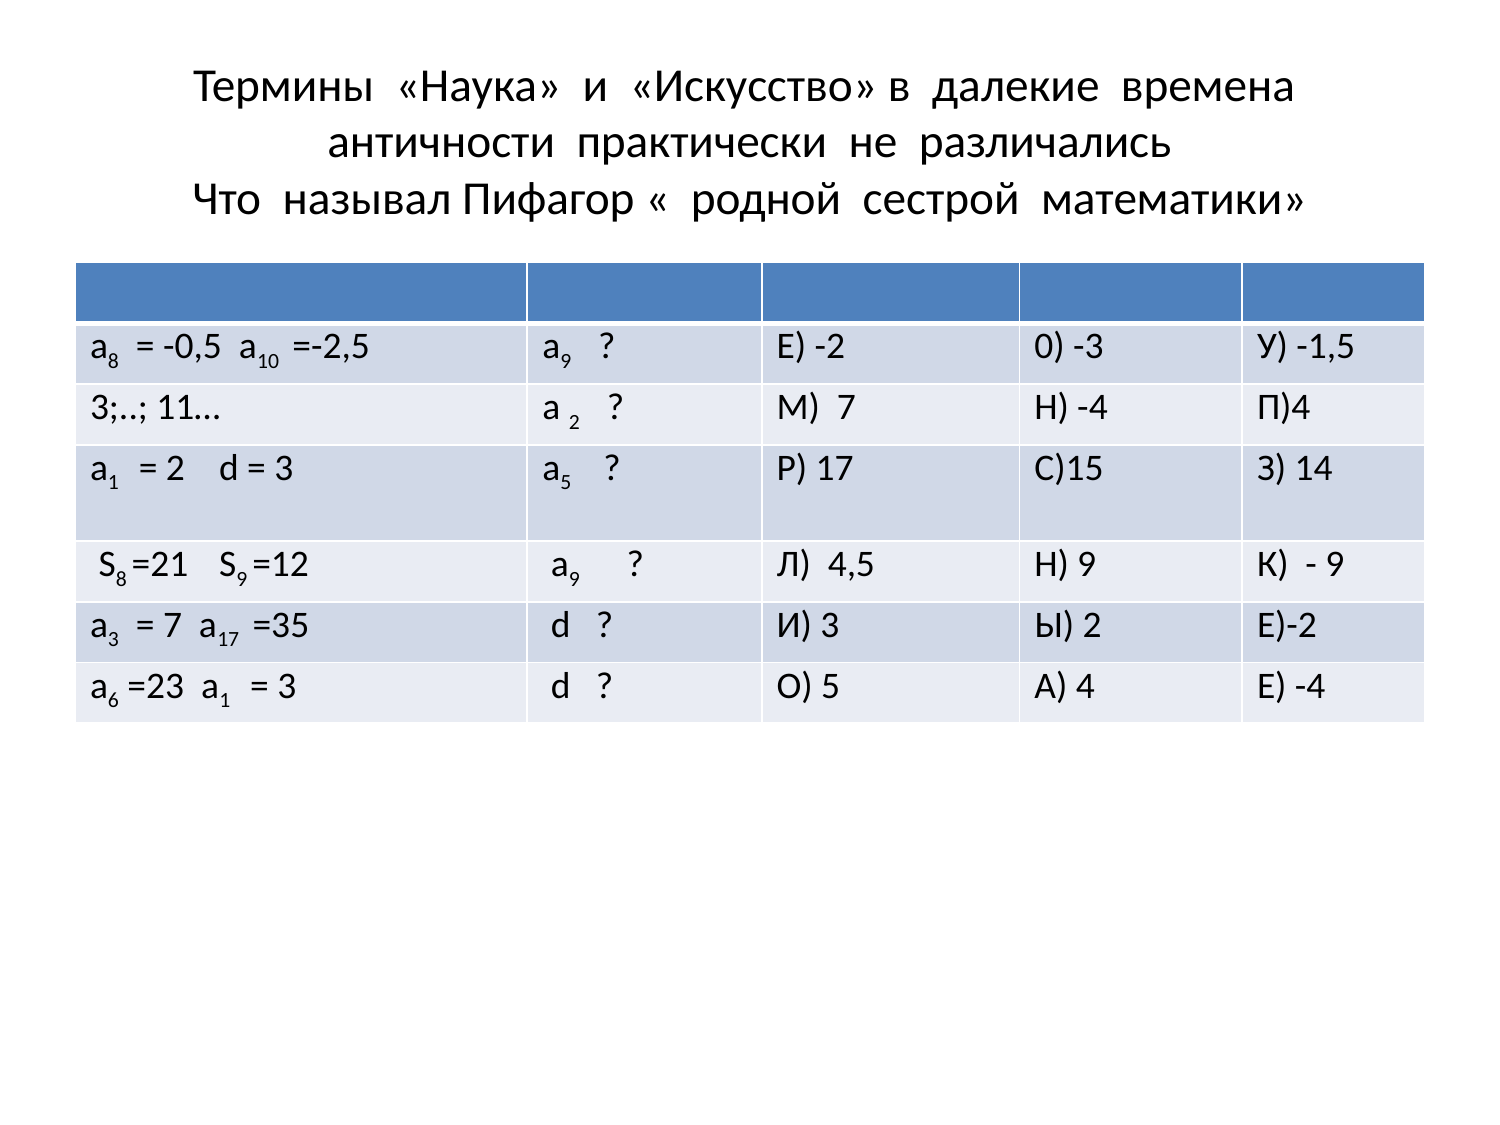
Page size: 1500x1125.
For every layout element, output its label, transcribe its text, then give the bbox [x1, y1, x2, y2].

table_cell а1 = 2 d = 3 [76, 446, 526, 540]
table_cell S8 =21 S9 =12 [76, 542, 526, 601]
table_cell И) 3 [763, 603, 1019, 662]
table_cell К) - 9 [1243, 542, 1424, 601]
table_header [763, 263, 1019, 321]
table_cell У) -1,5 [1243, 326, 1424, 383]
table_cell а9 ? [528, 542, 761, 601]
table_cell Р) 17 [763, 446, 1019, 540]
table_cell Л) 4,5 [763, 542, 1019, 601]
table_cell Е)-2 [1243, 603, 1424, 662]
table_cell А) 4 [1020, 663, 1241, 722]
table_cell d ? [528, 663, 761, 722]
table_cell Н) -4 [1020, 385, 1241, 444]
table_cell а5 ? [528, 446, 761, 540]
table_cell С)15 [1020, 446, 1241, 540]
table_cell а 2 ? [528, 385, 761, 444]
table_cell а9 ? [528, 326, 761, 383]
table_header [528, 263, 761, 321]
title Термины «Наука» и «Искусство» в далекие времена античности практически не различались Что называл Пифагор « родной сестрой математики» [75, 45, 1425, 233]
table_cell П)4 [1243, 385, 1424, 444]
table_cell Е) -4 [1243, 663, 1424, 722]
table_cell Е) -2 [763, 326, 1019, 383]
table_cell а8 = -0,5 а10 =-2,5 [76, 326, 526, 383]
table_cell d ? [528, 603, 761, 662]
table_cell О) 5 [763, 663, 1019, 722]
table_header [1020, 263, 1241, 321]
table_cell Ы) 2 [1020, 603, 1241, 662]
table_cell а6 =23 а1 = 3 [76, 663, 526, 722]
table_cell М) 7 [763, 385, 1019, 444]
table_cell 3;..; 11… [76, 385, 526, 444]
table_cell 0) -3 [1020, 326, 1241, 383]
table_header [76, 263, 526, 321]
table_header [1243, 263, 1424, 321]
table_cell З) 14 [1243, 446, 1424, 540]
table_cell Н) 9 [1020, 542, 1241, 601]
table_cell а3 = 7 а17 =35 [76, 603, 526, 662]
